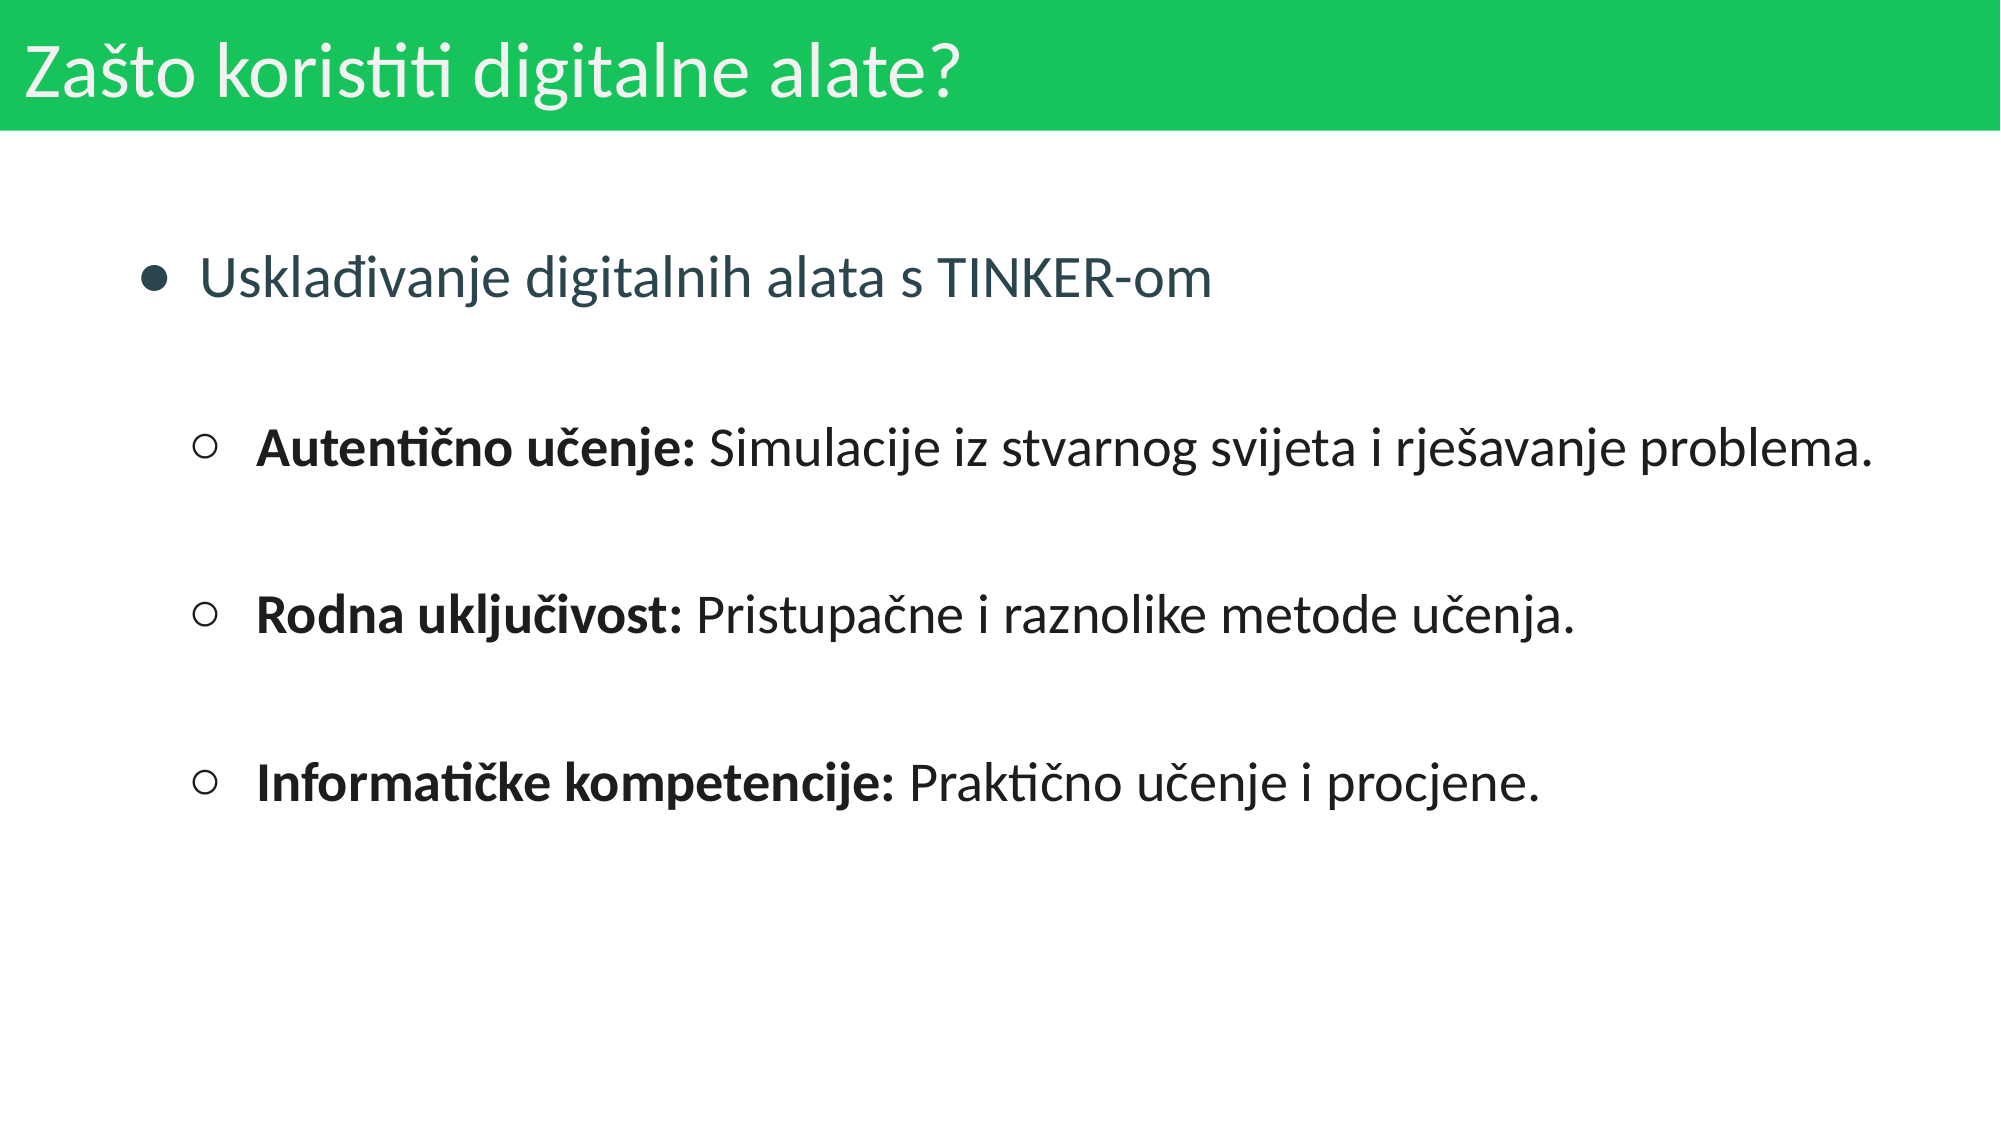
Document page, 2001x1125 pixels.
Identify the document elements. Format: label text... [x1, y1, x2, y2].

list Usklađivanje digitalnih alata s TINKER-om Autentično učenje: Simulacije iz stvarnog svijeta i rješavanje problema. Rodna uključivost: Pristupačne i raznolike metode učenja. Informatičke kompetencije: Praktično učenje i procjene. [16, 144, 1976, 1108]
title Zašto koristiti digitalne alate? [16, 13, 1976, 131]
